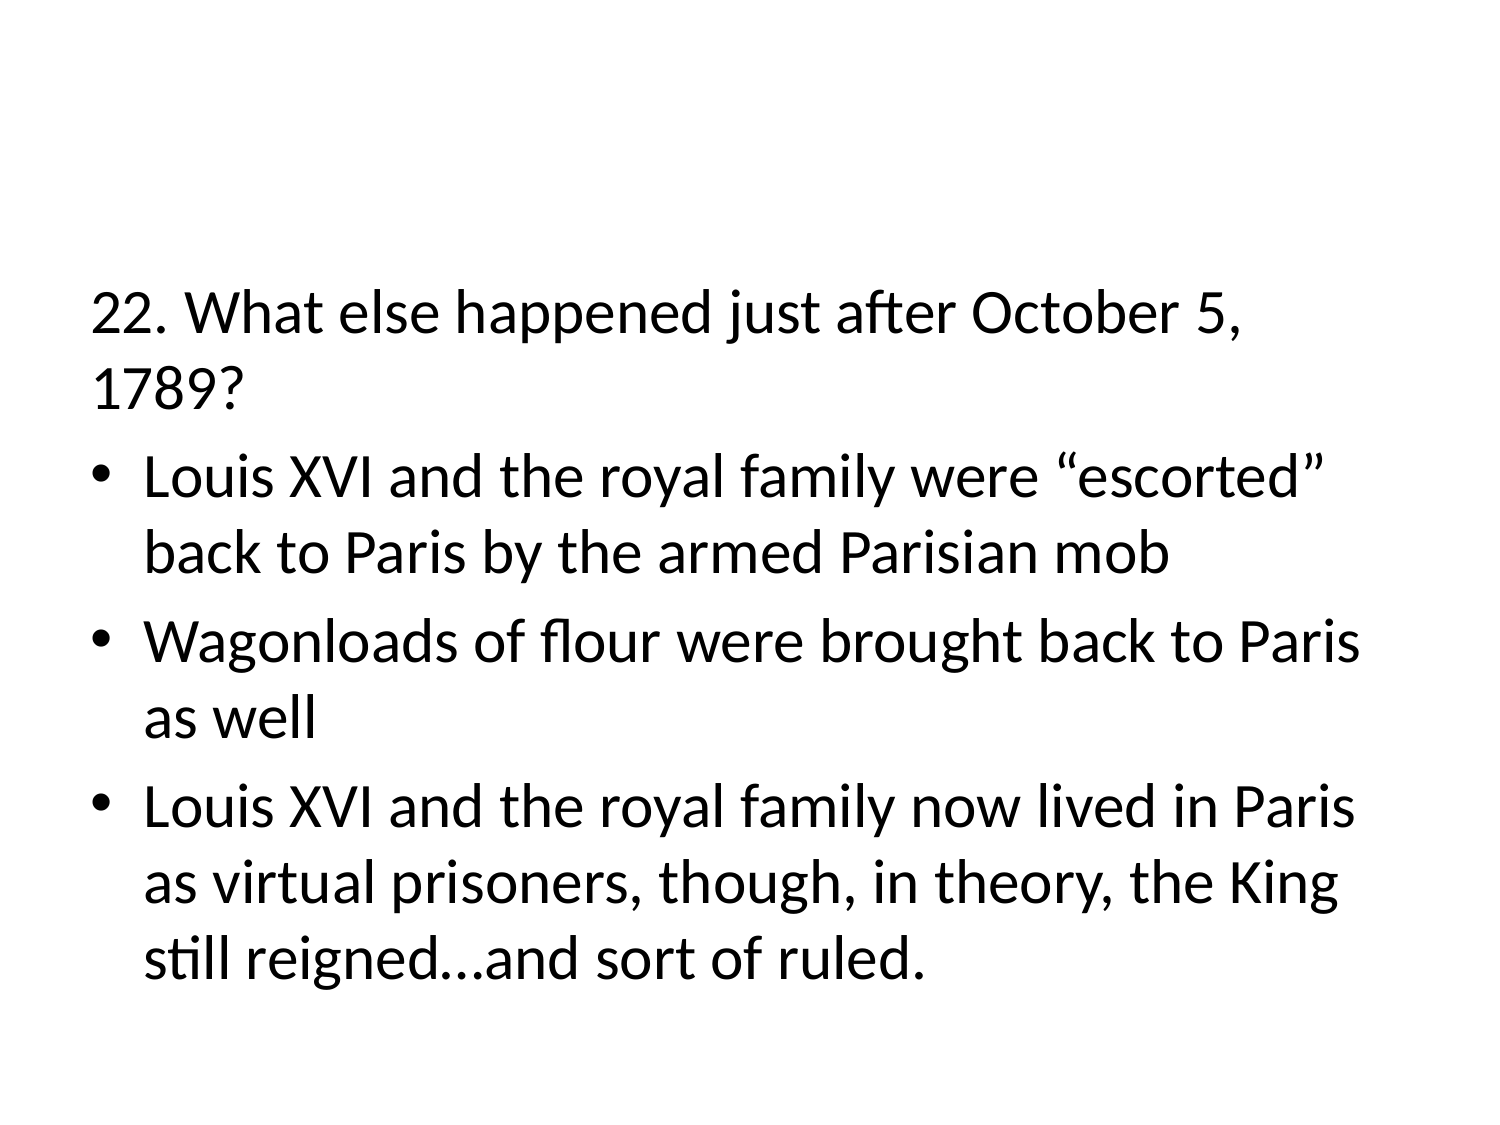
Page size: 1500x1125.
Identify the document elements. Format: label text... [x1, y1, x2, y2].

list 22. What else happened just after October 5, 1789? Louis XVI and the royal family were “escorted” back to Paris by the armed Parisian mob Wagonloads of flour were brought back to Paris as well Louis XVI and the royal family now lived in Paris as virtual prisoners, though, in theory, the King still reigned…and sort of ruled. [75, 262, 1425, 1005]
